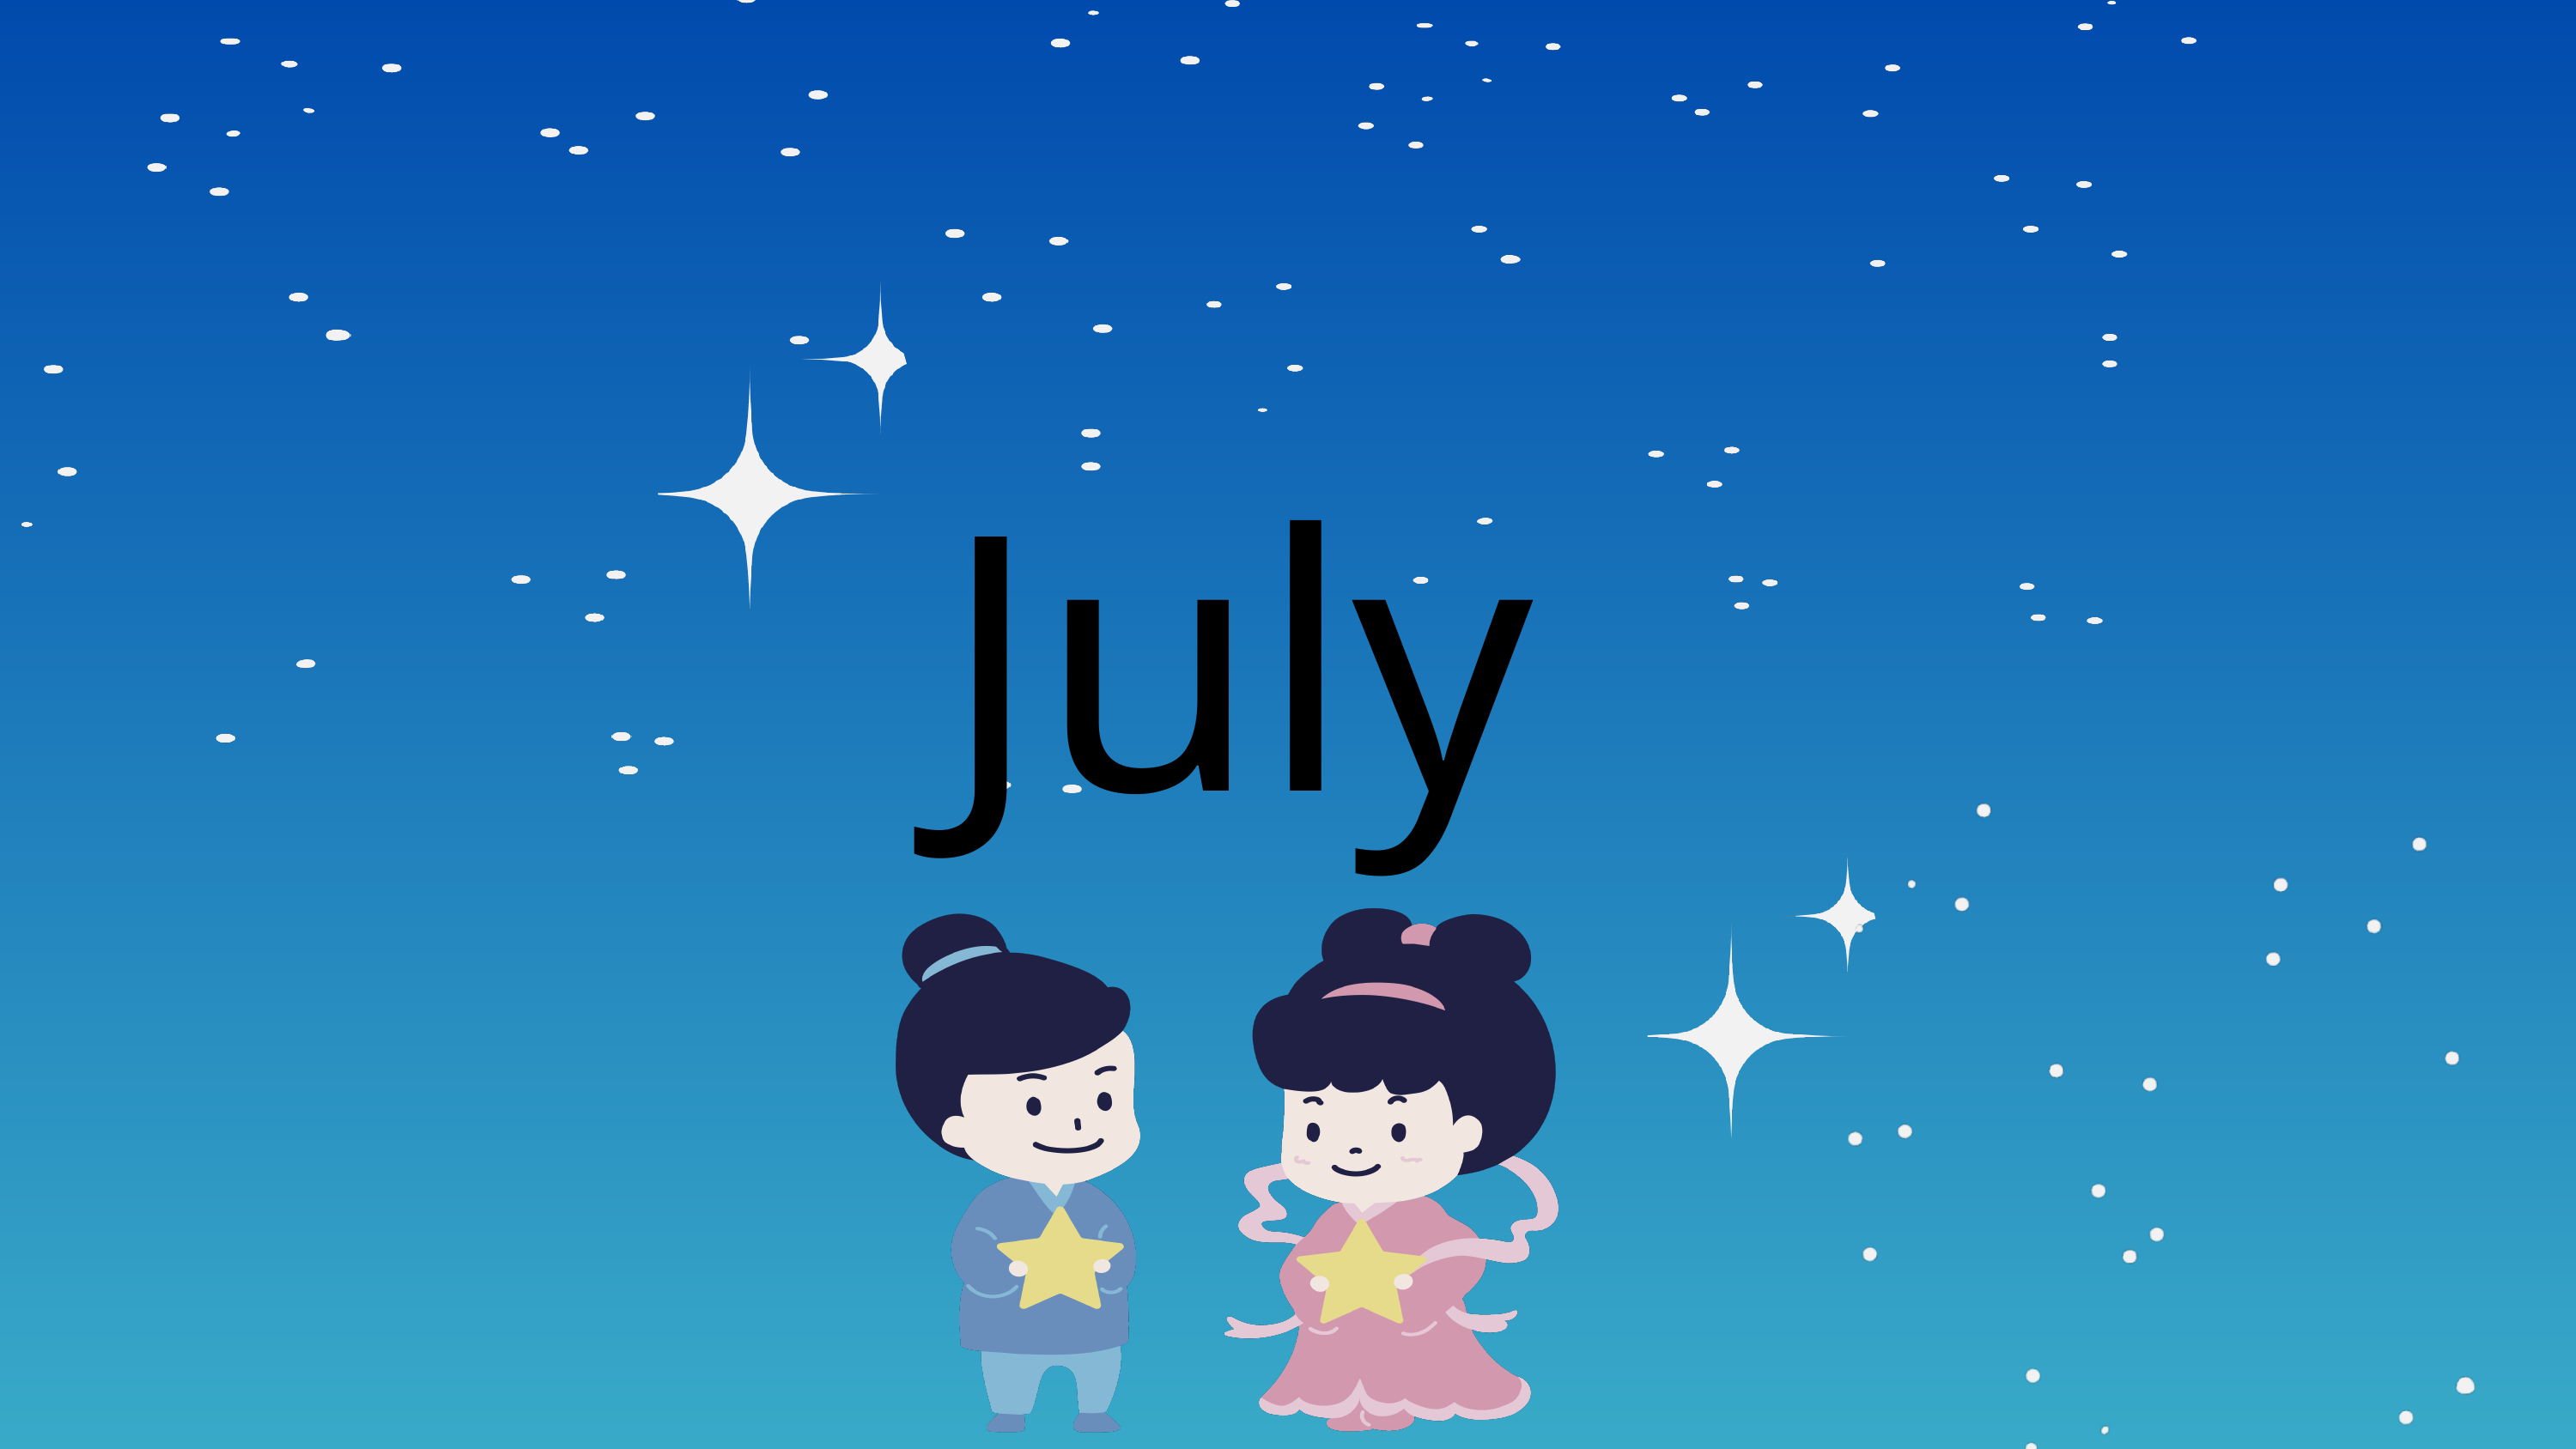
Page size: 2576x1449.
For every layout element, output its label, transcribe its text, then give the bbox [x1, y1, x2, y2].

text_box [1614, 852, 1845, 1152]
text_box [618, 279, 929, 625]
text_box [894, 905, 1573, 1433]
text_box [1203, 0, 2199, 624]
text_box July [929, 428, 1546, 870]
picture [1828, 763, 2576, 1449]
text_box [0, 0, 1203, 793]
